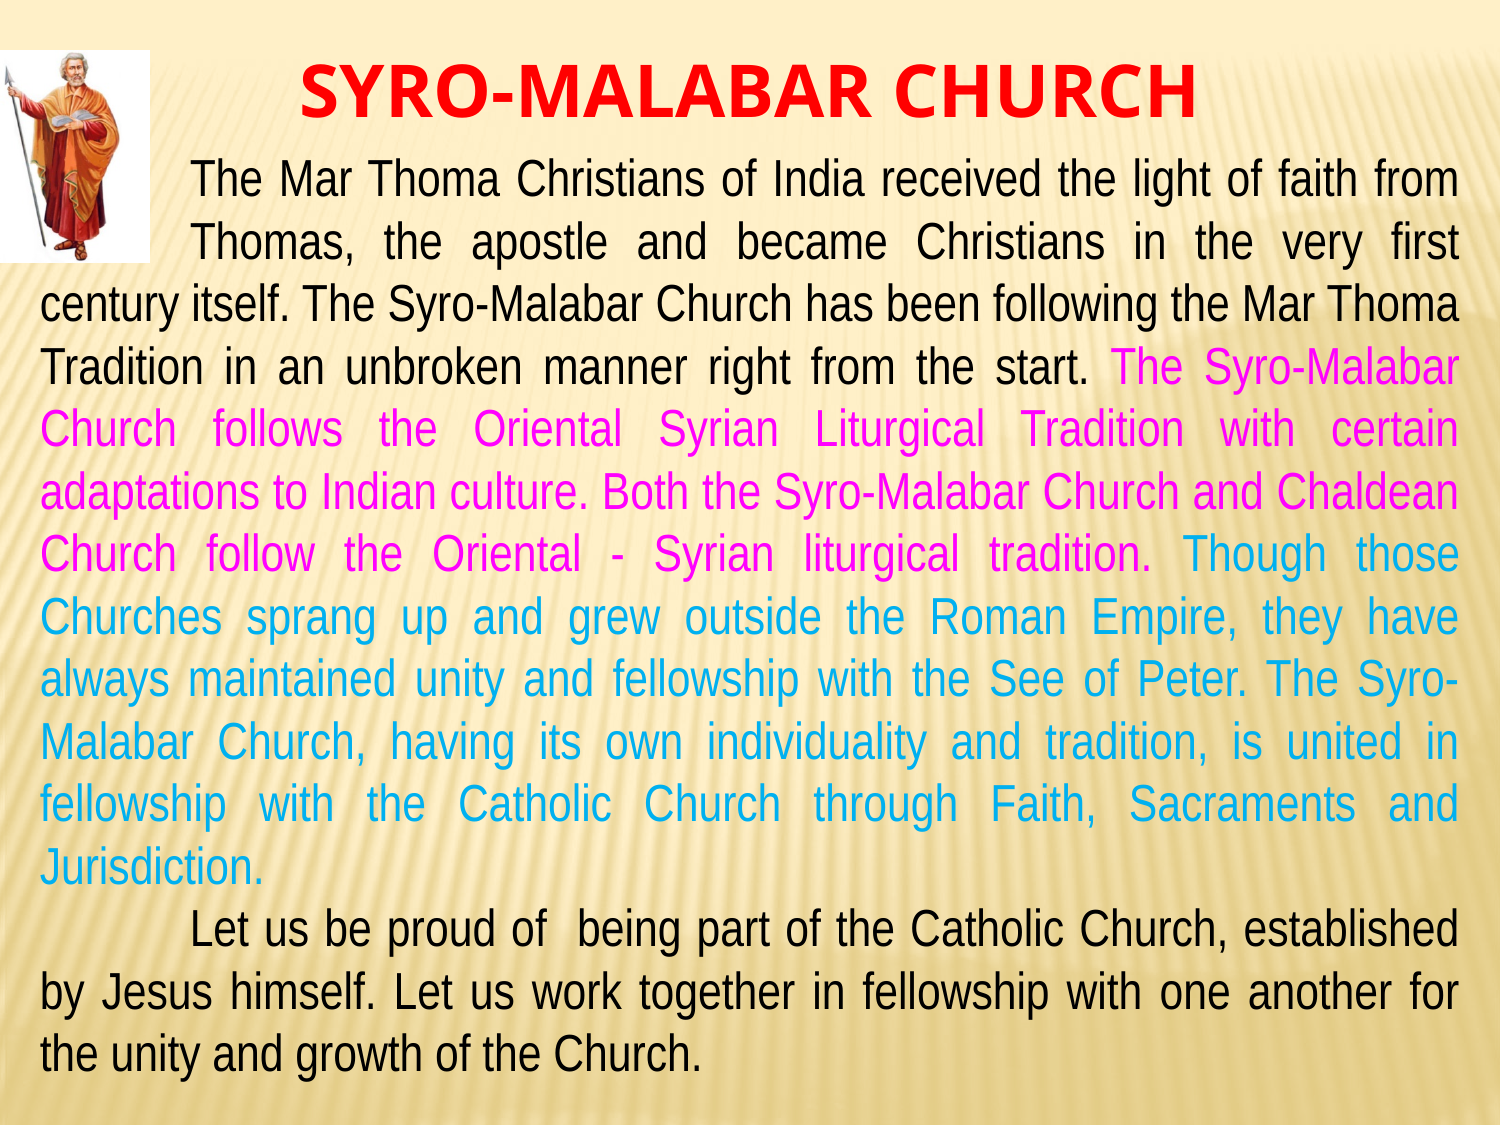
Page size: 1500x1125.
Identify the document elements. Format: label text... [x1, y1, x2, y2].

text_box SYRO-MALABAR CHURCH [0, 37, 1500, 140]
text_box The Mar Thoma Christians of India received the light of faith from Thomas, the apostle and became Christians in the very first century itself. The Syro-Malabar Church has been following the Mar Thoma Tradition in an unbroken manner right from the start. The Syro-Malabar Church follows the Oriental Syrian Liturgical Tradition with certain adaptations to Indian culture. Both the Syro-Malabar Church and Chaldean Church follow the Oriental - Syrian liturgical tradition. Though those Churches sprang up and grew outside the Roman Empire, they have always maintained unity and fellowship with the See of Peter. The Syro-Malabar Church, having its own individuality and tradition, is united in fellowship with the Catholic Church through Faith, Sacraments and Jurisdiction. Let us be proud of being part of the Catholic Church, established by Jesus himself. Let us work together in fellowship with one another for the unity and growth of the Church. [24, 137, 1475, 1090]
picture [0, 49, 151, 263]
